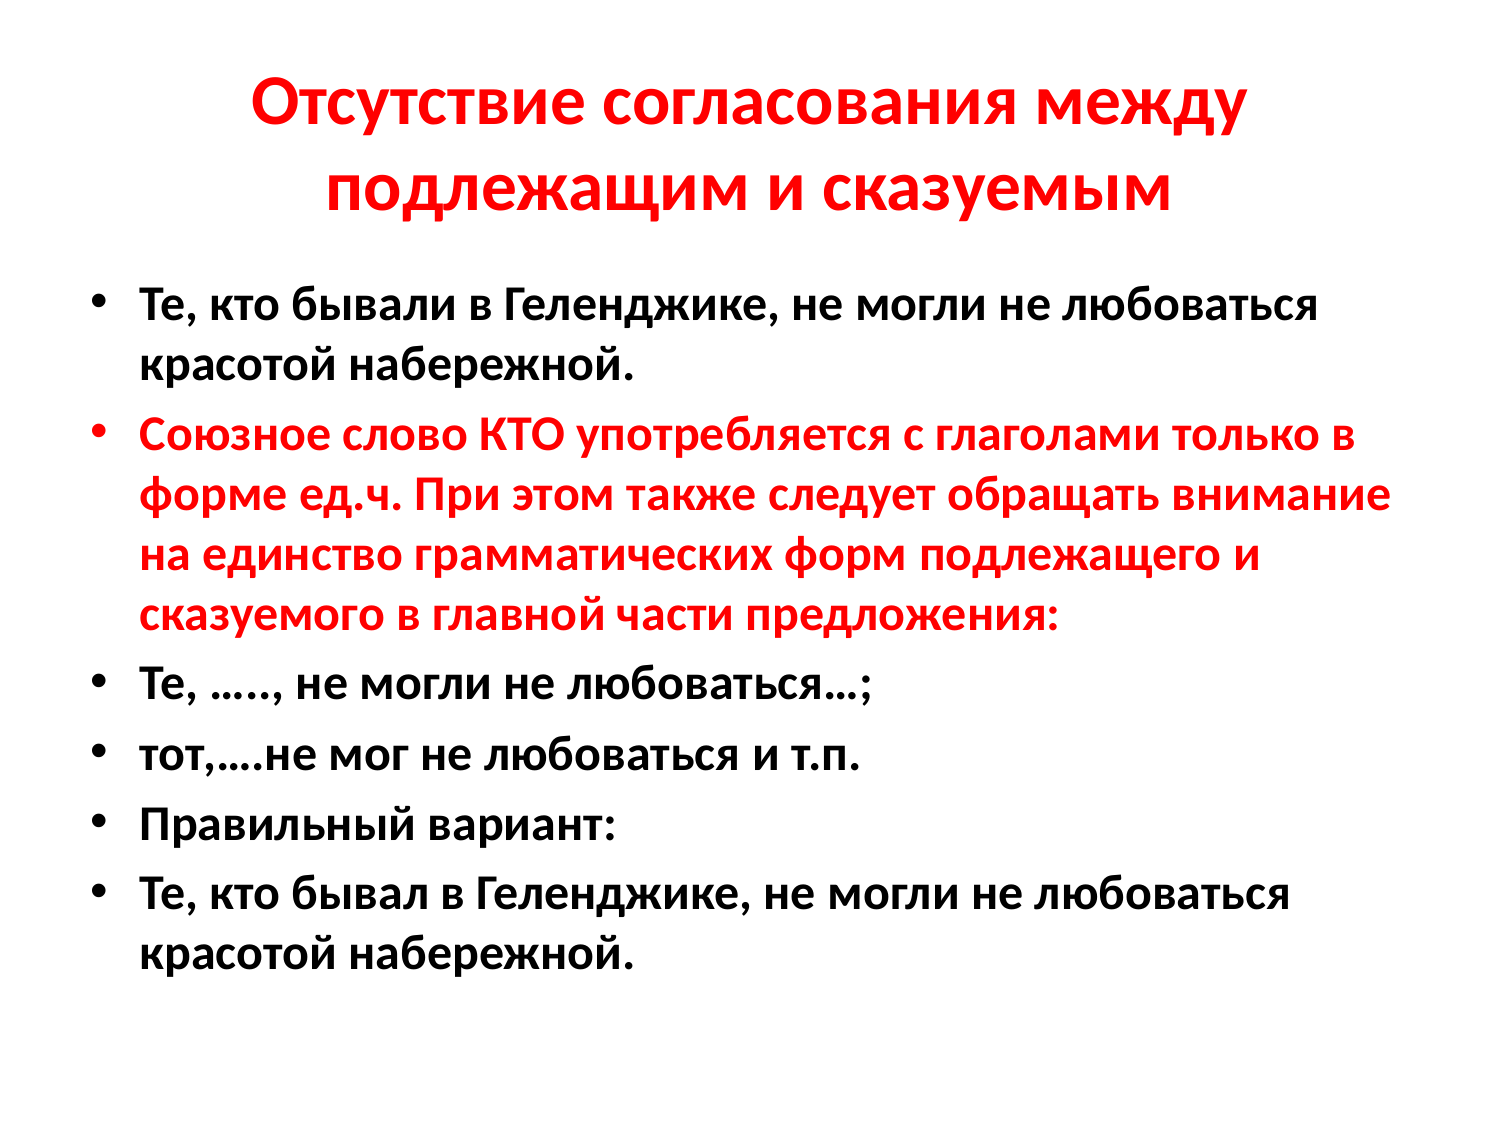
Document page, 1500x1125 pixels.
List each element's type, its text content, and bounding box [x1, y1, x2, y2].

list Те, кто бывали в Геленджике, не могли не любоваться красотой набережной. Союзное слово КТО употребляется с глаголами только в форме ед.ч. При этом также следует обращать внимание на единство грамматических форм подлежащего и сказуемого в главной части предложения: Те, ….., не могли не любоваться…; тот,….не мог не любоваться и т.п. Правильный вариант: Те, кто бывал в Геленджике, не могли не любоваться красотой набережной. [75, 262, 1425, 1005]
title Отсутствие согласования между подлежащим и сказуемым [75, 45, 1425, 233]
